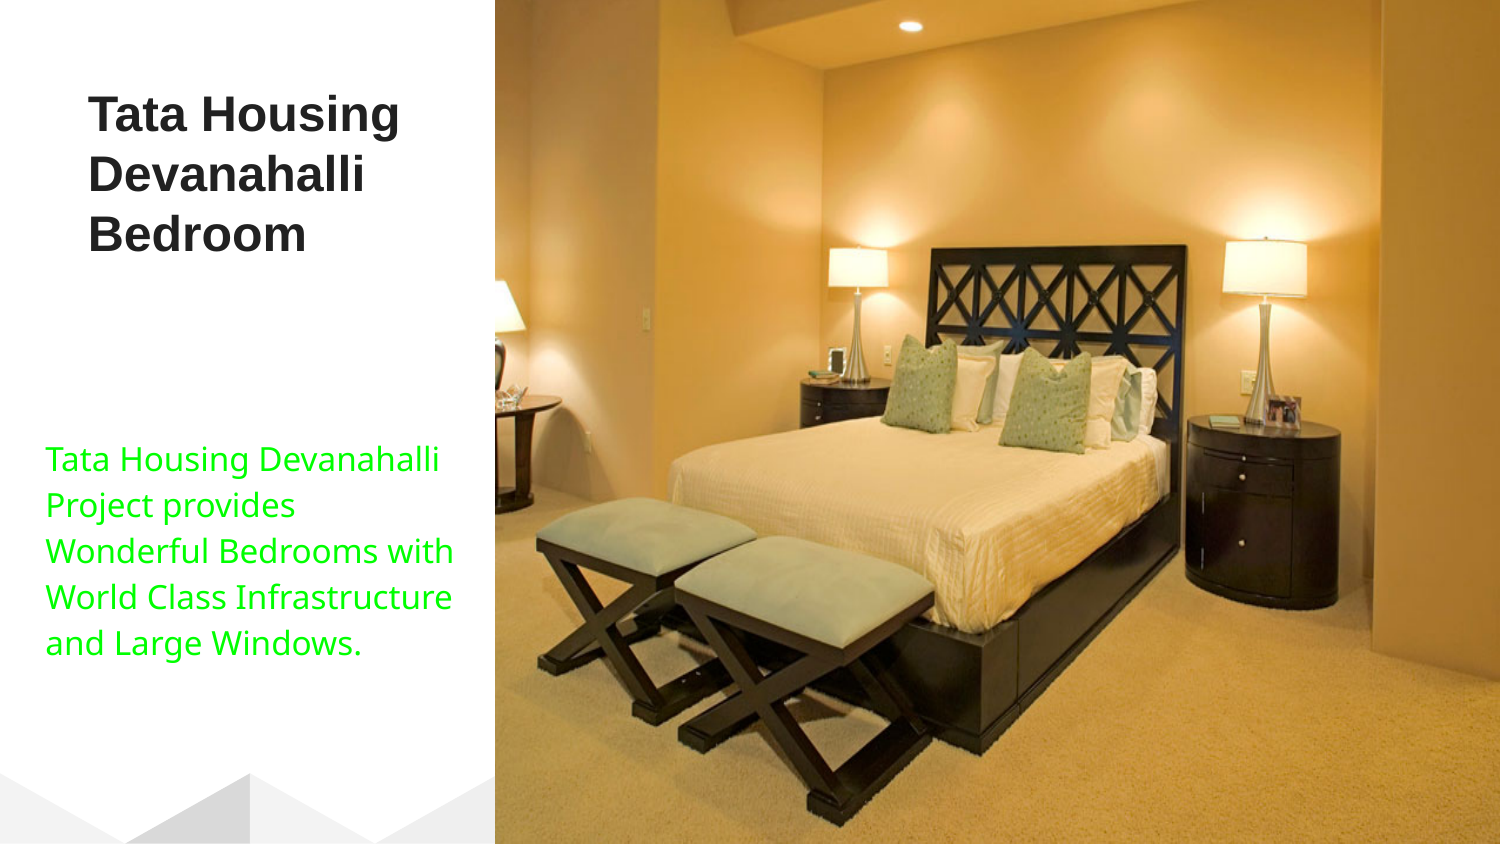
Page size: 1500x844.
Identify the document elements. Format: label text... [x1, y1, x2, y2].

list Tata Housing Devanahalli Project provides Wonderful Bedrooms with World Class Infrastructure and Large Windows. [30, 417, 471, 677]
title Tata Housing Devanahalli Bedroom [72, 70, 428, 277]
picture [495, 0, 1500, 844]
